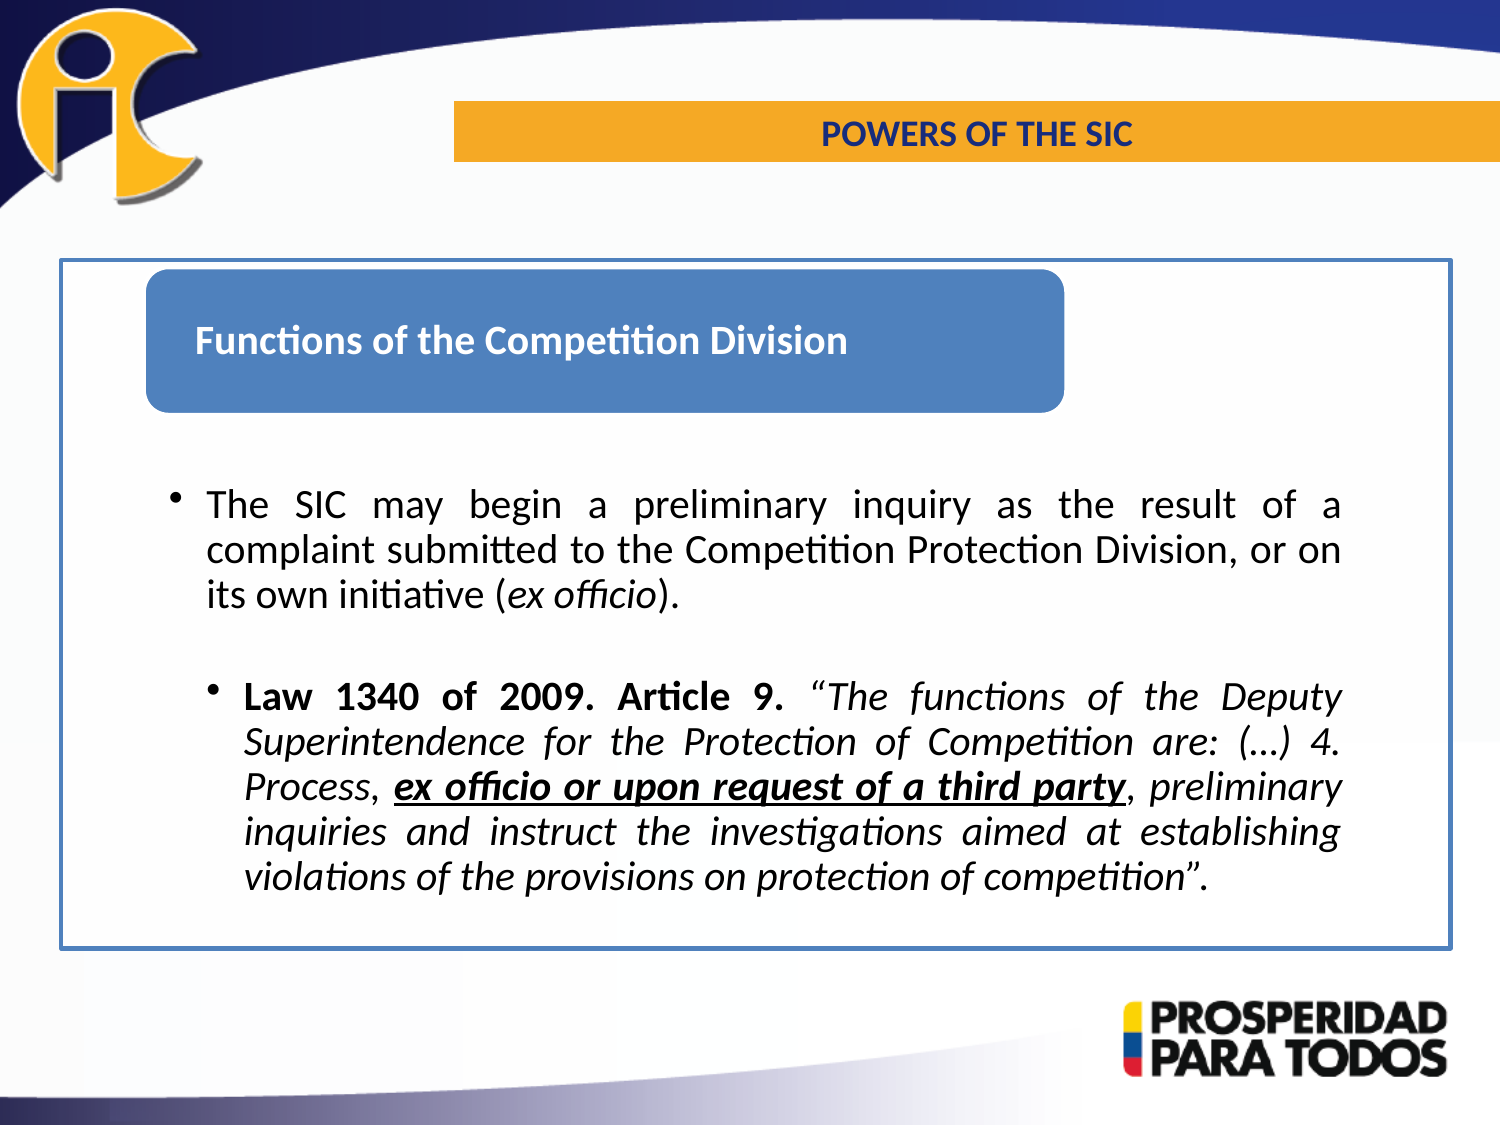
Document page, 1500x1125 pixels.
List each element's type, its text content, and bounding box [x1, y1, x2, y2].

picture [0, 0, 1500, 1125]
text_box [60, 243, 1451, 966]
text_box POWERS OF THE SIC [454, 101, 1500, 162]
text_box [1046, 961, 1455, 1013]
